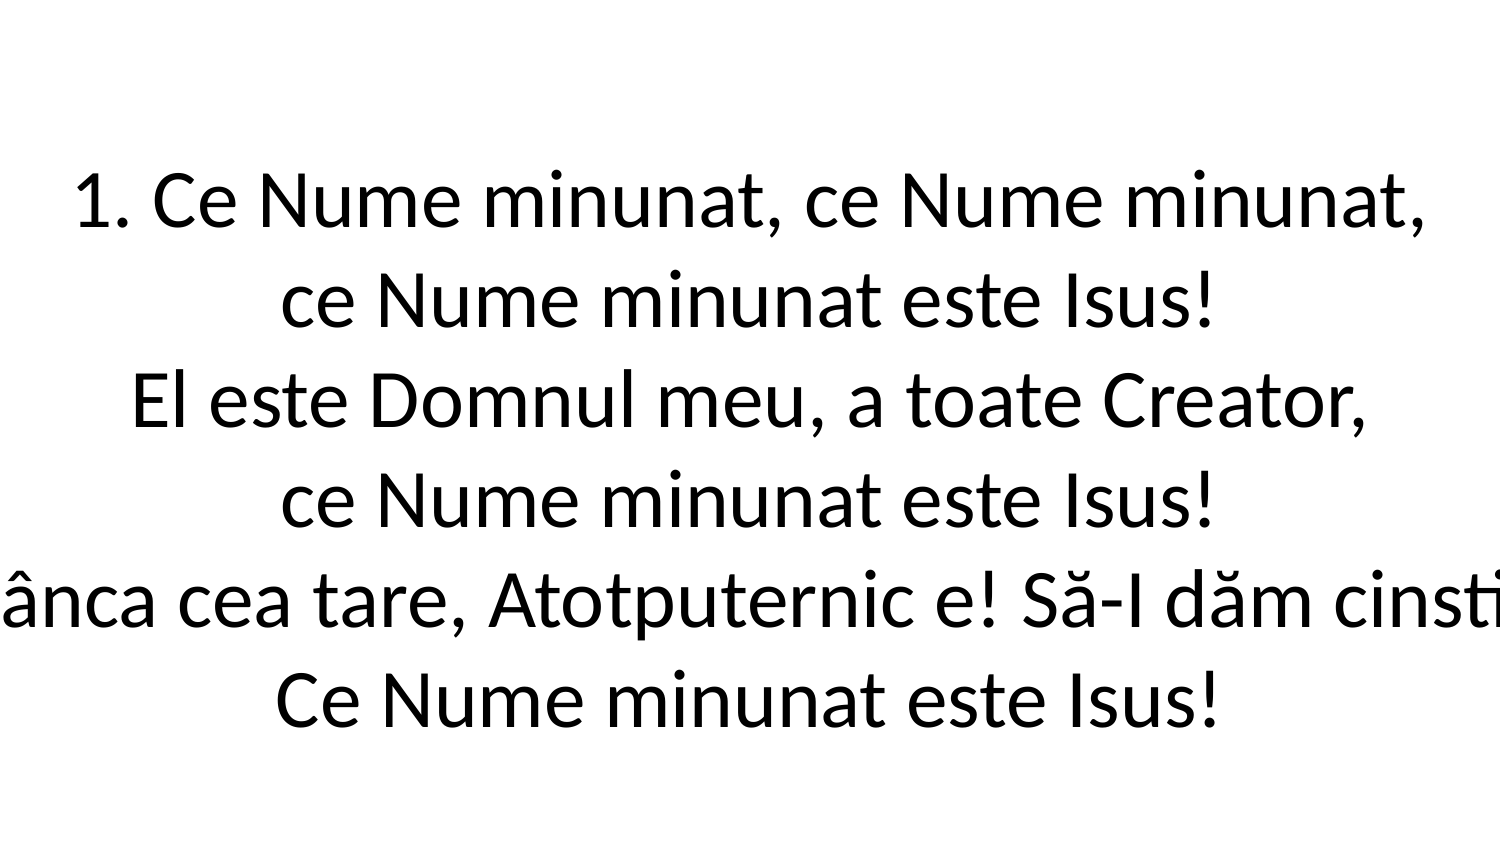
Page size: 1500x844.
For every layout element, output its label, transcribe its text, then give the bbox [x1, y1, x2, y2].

text_box 1. Ce Nume minunat, ce Nume minunat, ce Nume minunat este Isus! El este Domnul meu, a toate Creator, ce Nume minunat este Isus! El e Păstorul, e Stânca cea tare, Atotputernic e! Să-I dăm cinstire, slavă, mărire! Ce Nume minunat este Isus! [0, 92, 1500, 752]
